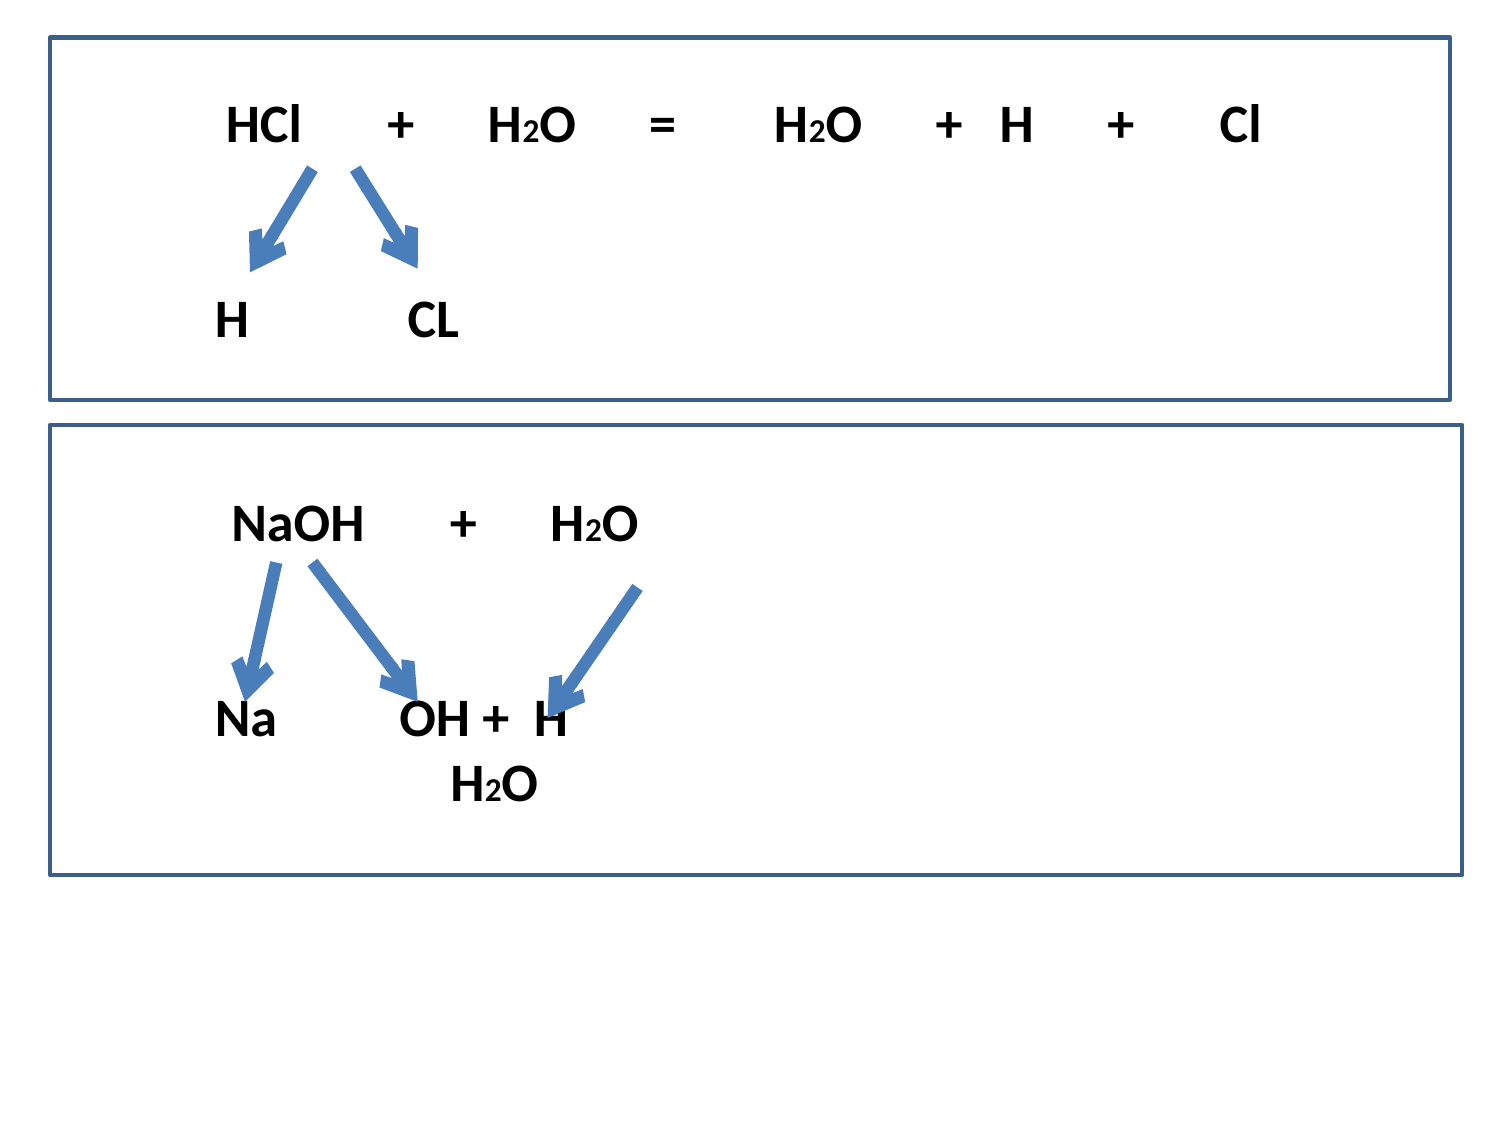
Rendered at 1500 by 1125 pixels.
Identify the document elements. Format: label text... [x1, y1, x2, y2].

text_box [249, 168, 313, 273]
text_box HCl + H2O = H2O + H + Cl H CL [48, 35, 1452, 402]
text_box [244, 562, 277, 703]
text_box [312, 562, 418, 703]
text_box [547, 587, 638, 719]
text_box NaOH + H2O Na OH + H H2O [48, 423, 1464, 877]
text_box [354, 168, 418, 269]
